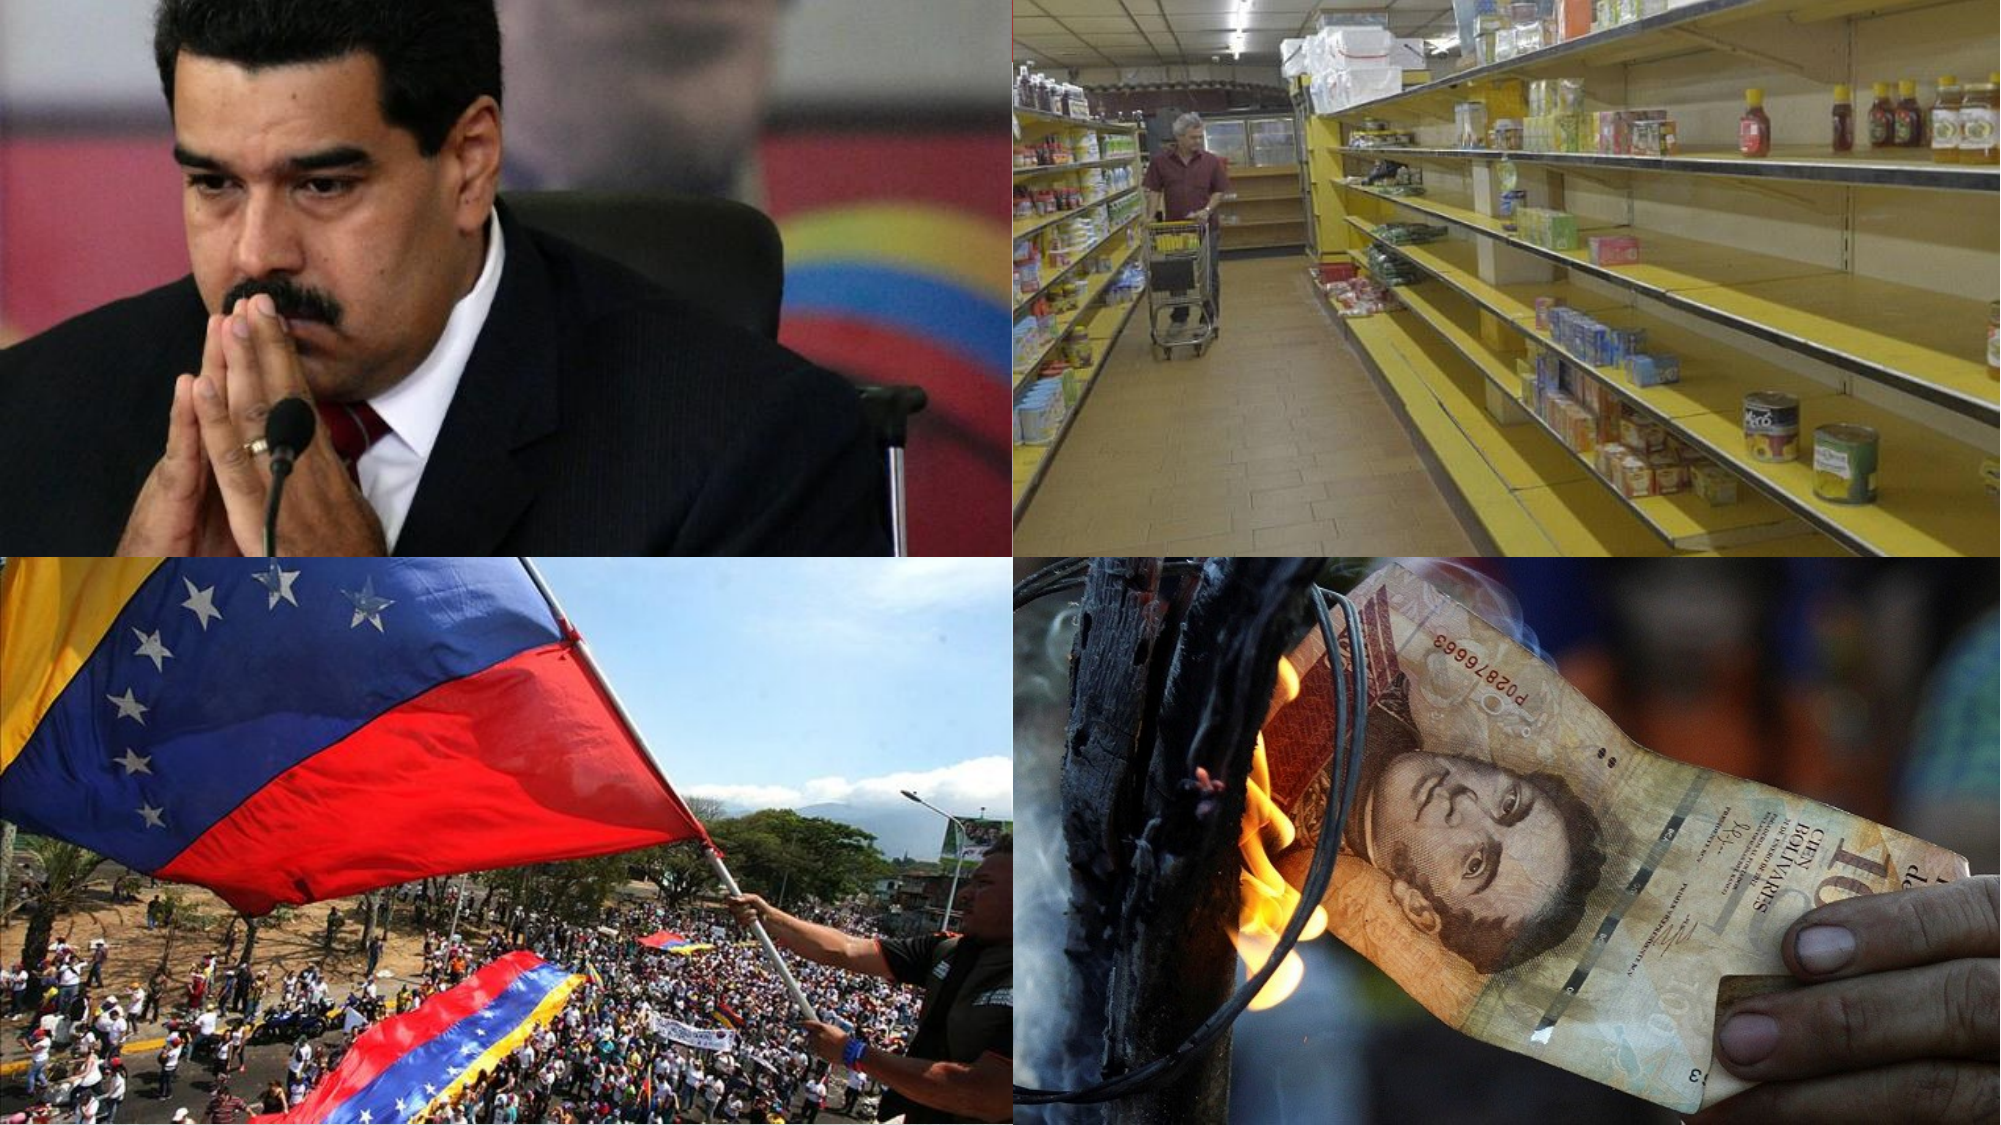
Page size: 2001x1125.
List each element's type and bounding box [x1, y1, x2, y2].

picture [0, 0, 2000, 1125]
list [0, 0, 1012, 556]
